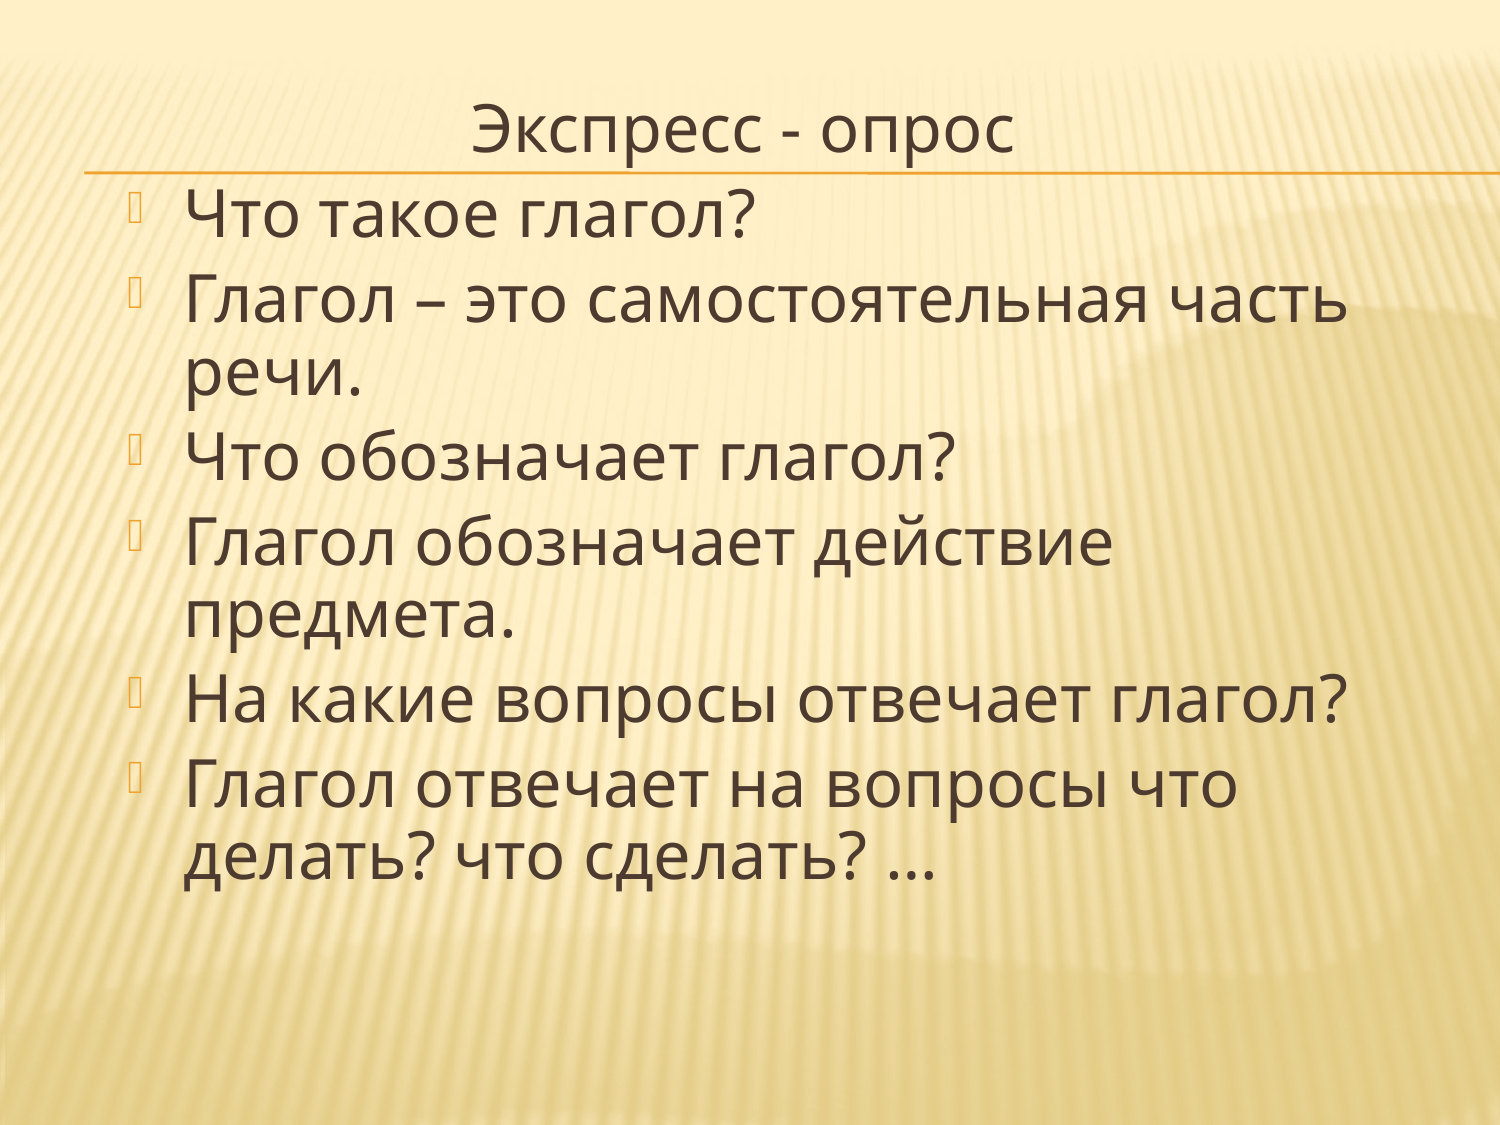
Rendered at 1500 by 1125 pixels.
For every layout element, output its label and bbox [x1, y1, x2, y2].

list [112, 87, 1375, 900]
